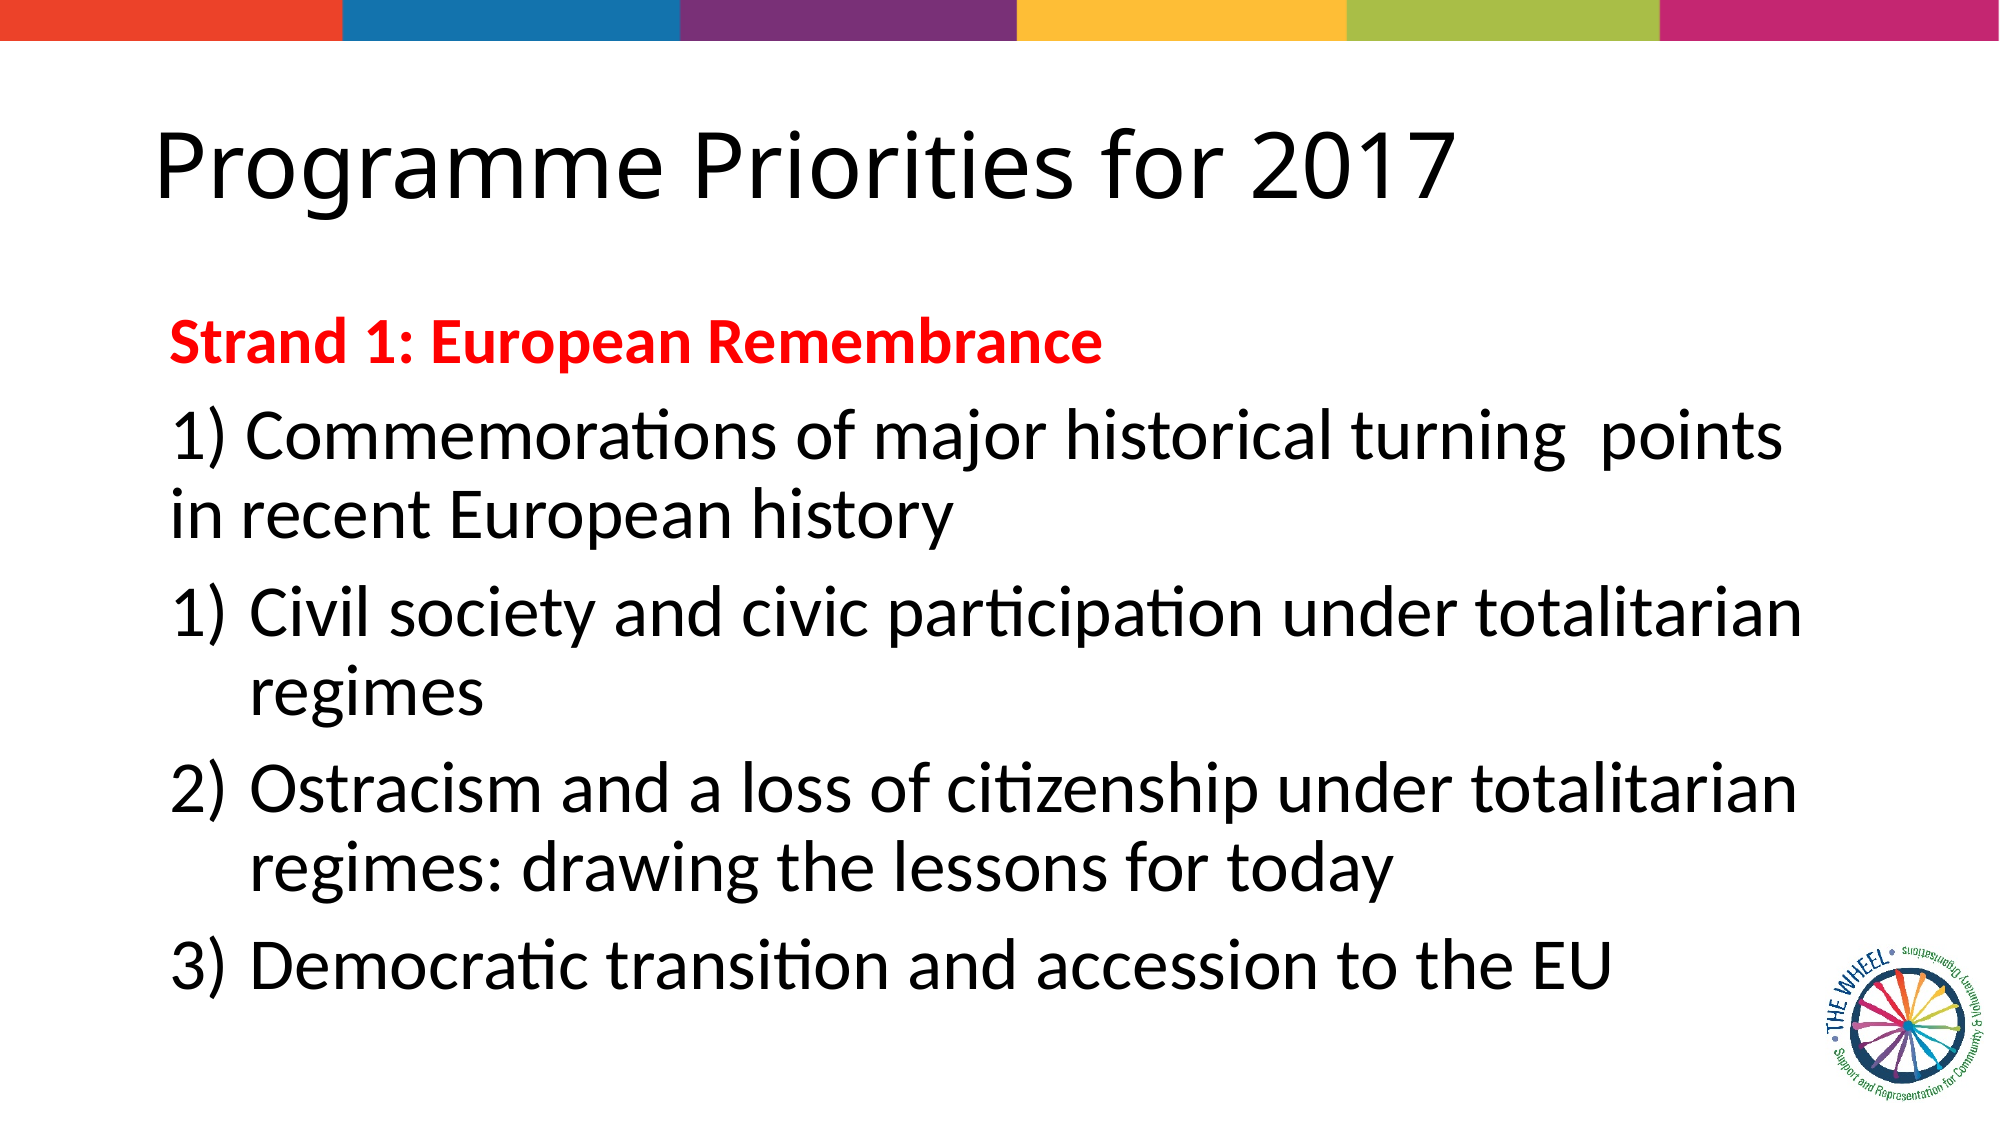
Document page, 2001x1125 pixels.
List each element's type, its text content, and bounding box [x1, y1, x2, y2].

title Programme Priorities for 2017 [137, 59, 1863, 278]
picture [1825, 944, 1984, 1103]
list Strand 1: European Remembrance 1) Commemorations of major historical turning points in recent European history Civil society and civic participation under totalitarian regimes Ostracism and a loss of citizenship under totalitarian regimes: drawing the lessons for today Democratic transition and accession to the EU [137, 299, 1863, 1014]
picture [0, 0, 2000, 41]
